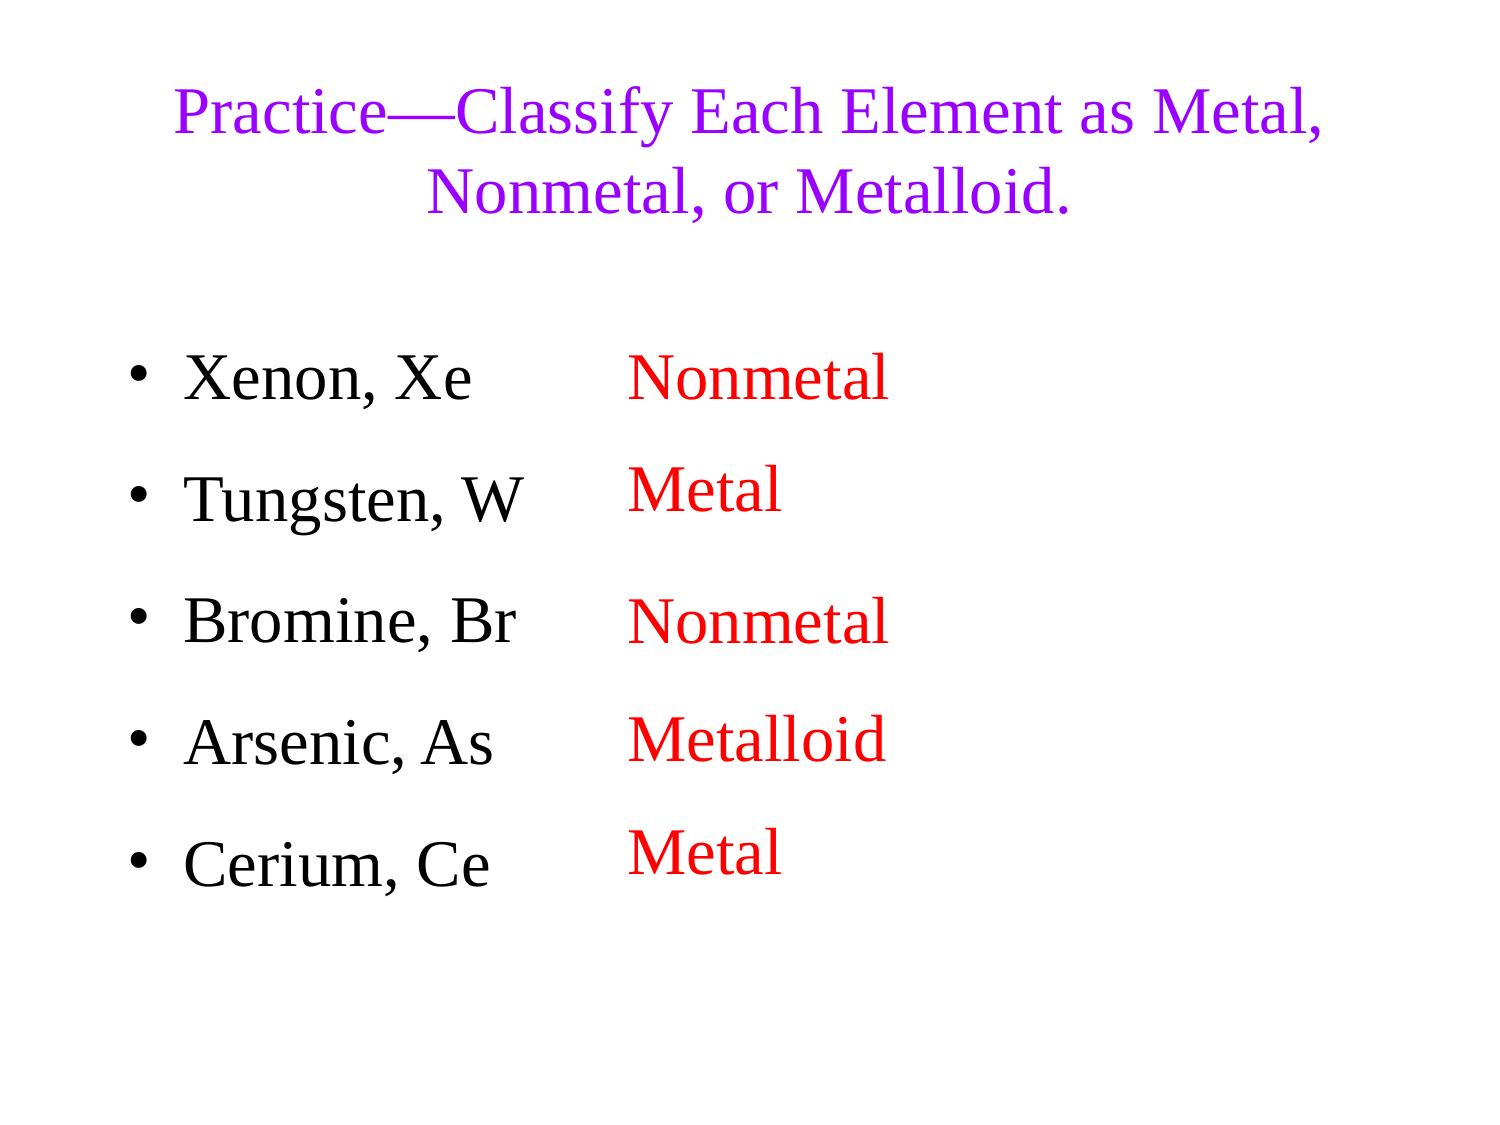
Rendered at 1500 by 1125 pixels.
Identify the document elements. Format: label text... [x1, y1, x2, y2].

text_box Metal [612, 437, 799, 533]
text_box Practice—Classify Each Element as Metal, Nonmetal, or Metalloid. [112, 52, 1388, 241]
text_box Nonmetal [612, 324, 906, 421]
text_box Metalloid [612, 687, 902, 783]
text_box Metal [612, 799, 799, 896]
text_box Nonmetal [612, 569, 906, 666]
text_box Xenon, Xe Tungsten, W Bromine, Br Arsenic, As Cerium, Ce [112, 324, 638, 1000]
